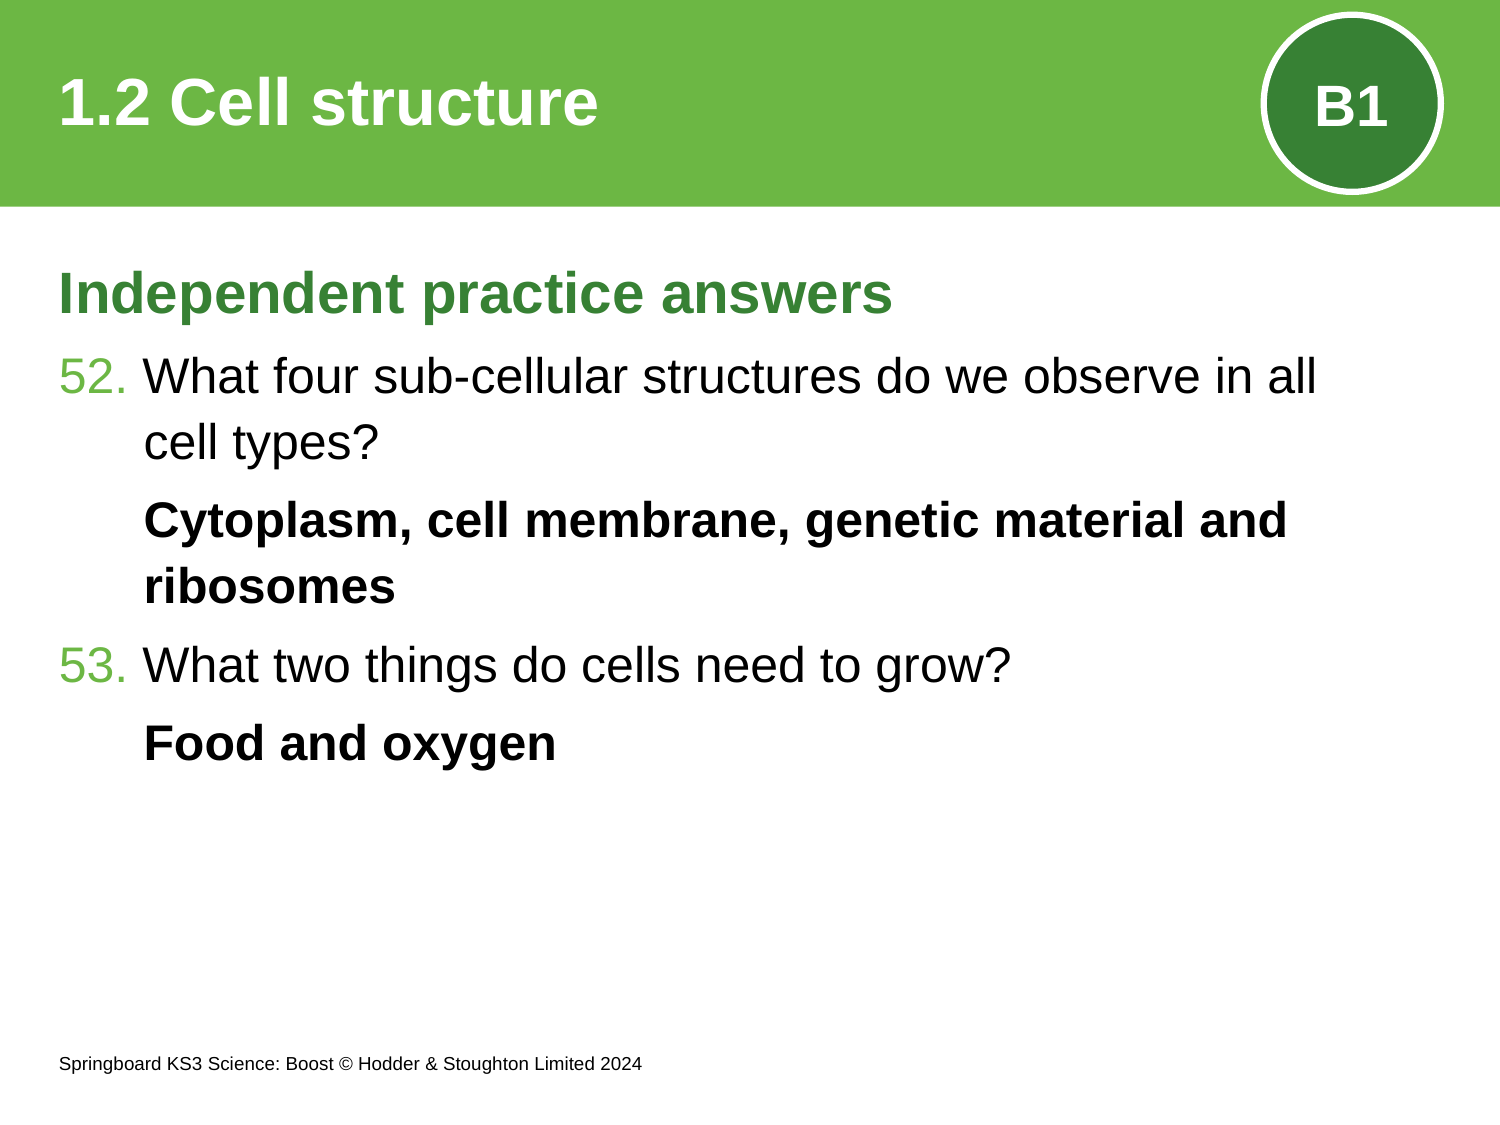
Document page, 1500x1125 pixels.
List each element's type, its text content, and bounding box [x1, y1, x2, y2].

text_box B1 [1262, 13, 1442, 193]
list Independent practice answers 52. What four sub-cellular structures do we observe in all cell types? Cytoplasm, cell membrane, genetic material and ribosomes 53. What two things do cells need to grow? Food and oxygen [59, 248, 1441, 987]
footer Springboard KS3 Science: Boost © Hodder & Stoughton Limited 2024 [59, 1033, 680, 1094]
title 1.2 Cell structure [59, 0, 1240, 207]
